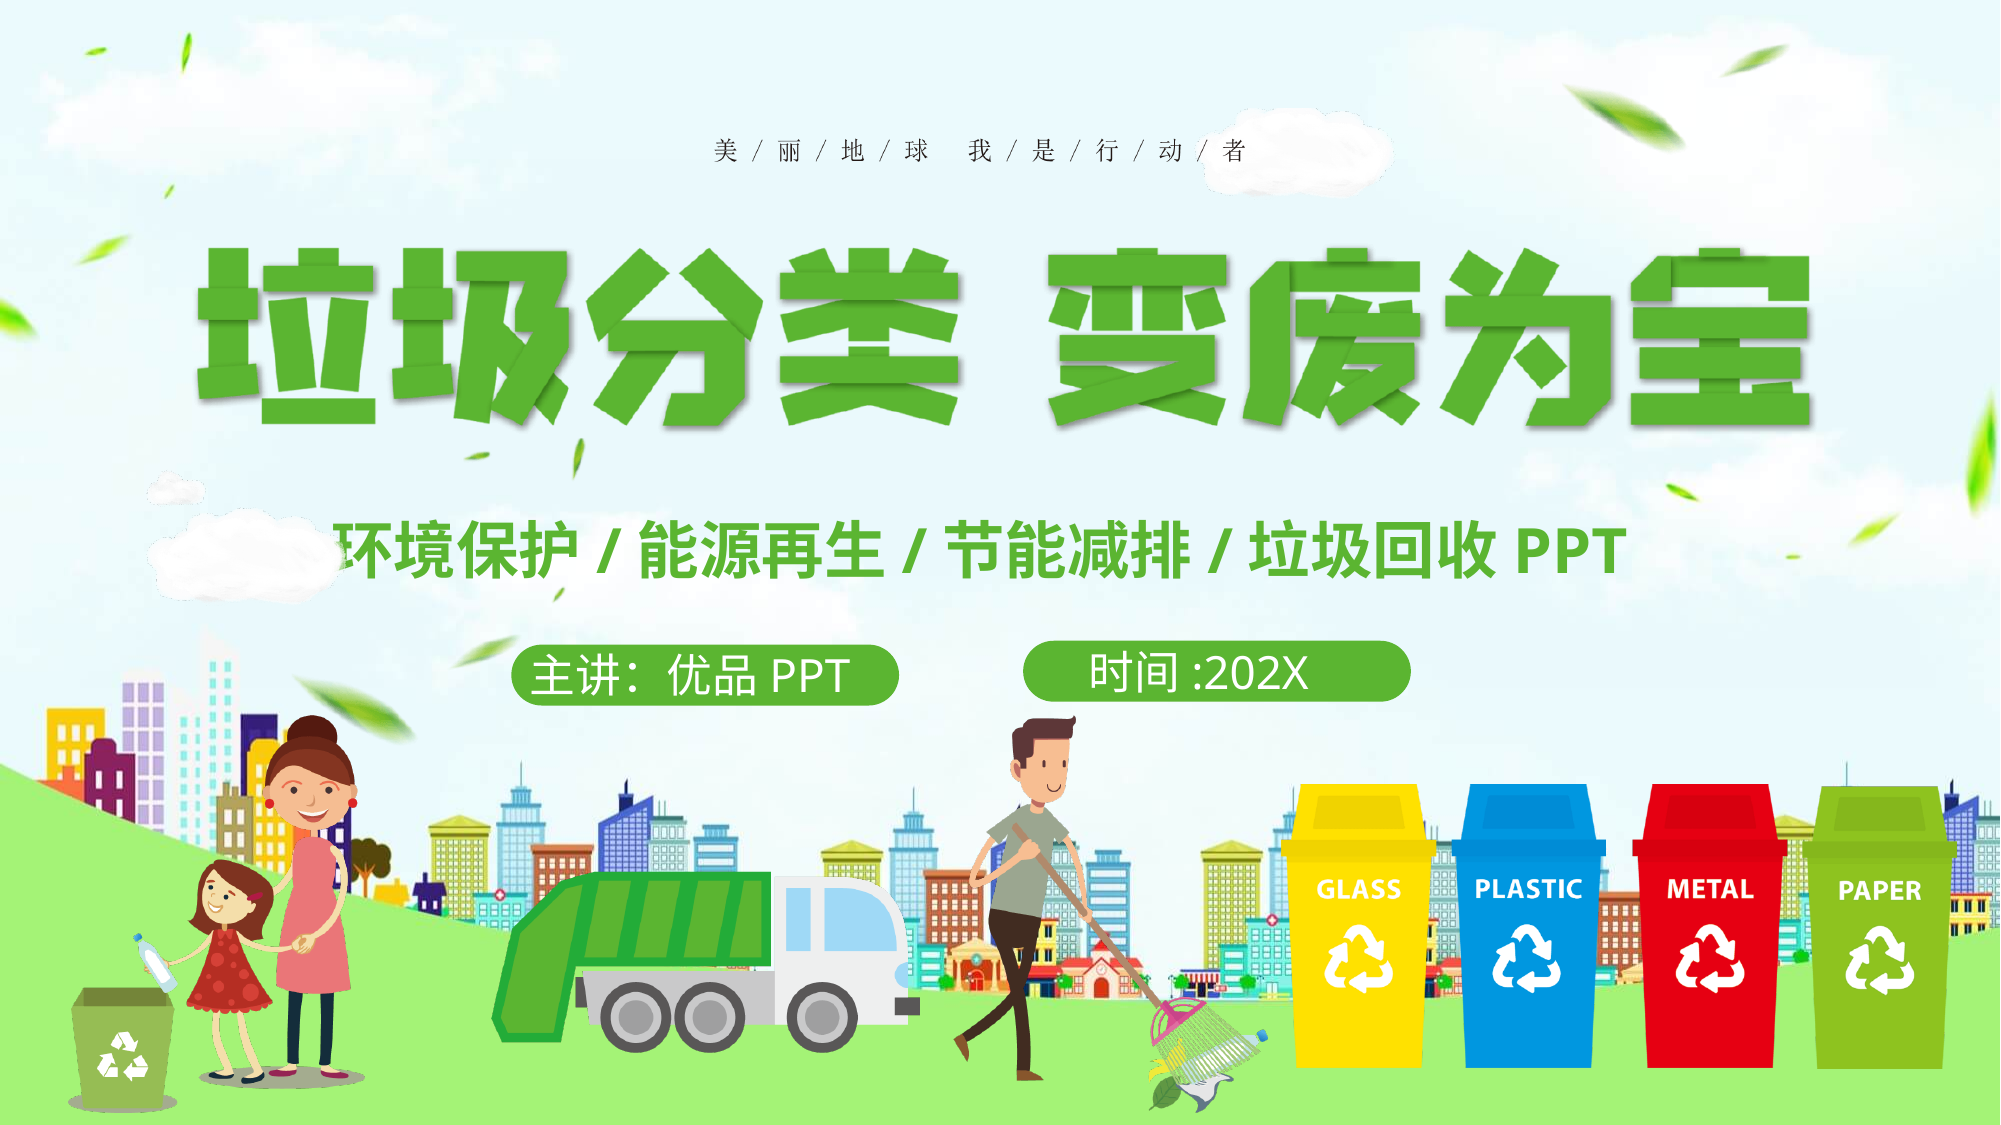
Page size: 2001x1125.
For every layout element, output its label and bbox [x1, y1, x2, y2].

text_box [1023, 635, 1411, 707]
picture [0, 0, 2000, 1125]
text_box [511, 639, 900, 711]
